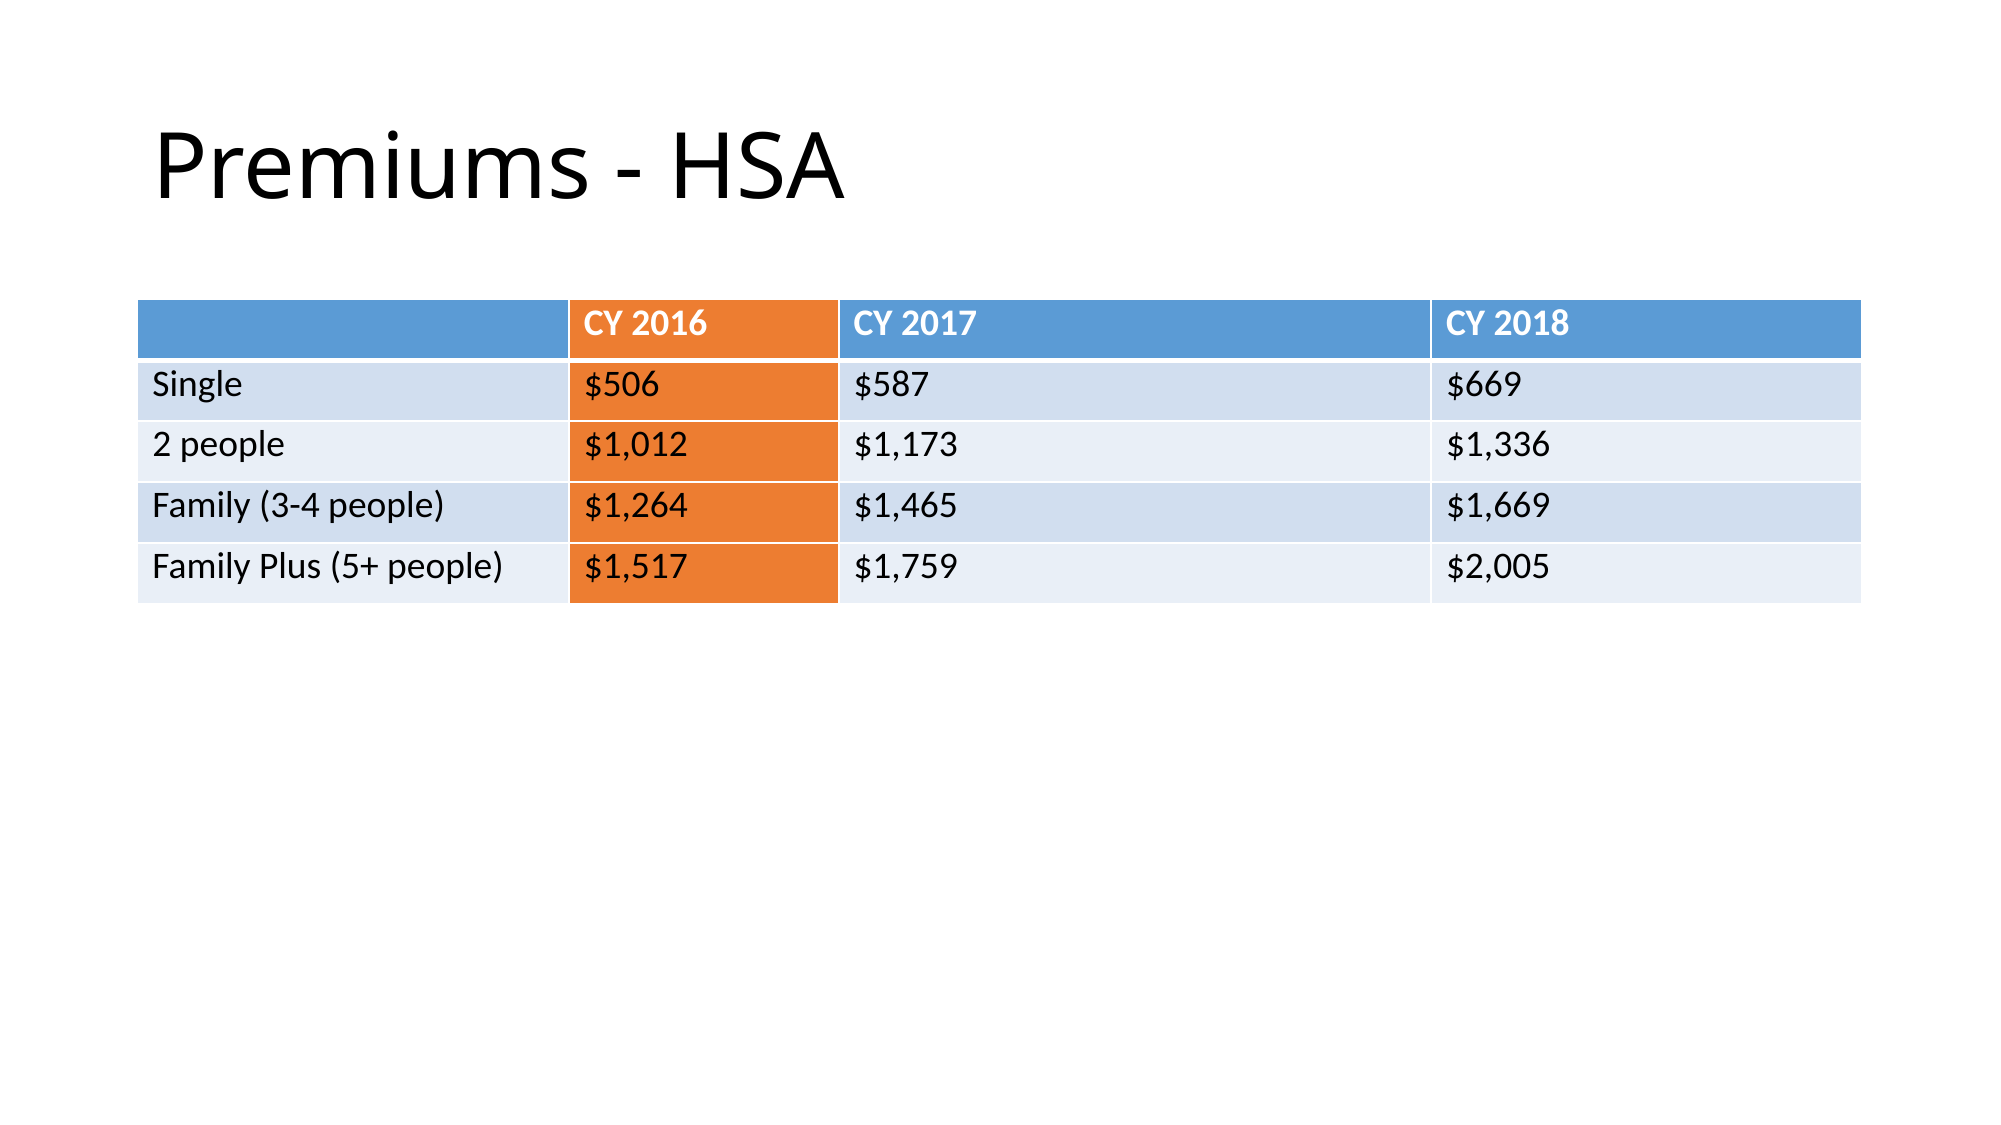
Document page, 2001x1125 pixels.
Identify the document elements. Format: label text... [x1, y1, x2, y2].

table_cell Family Plus (5+ people) [138, 544, 568, 603]
table_header CY 2017 [840, 300, 1430, 358]
table_cell Family (3-4 people) [138, 483, 568, 542]
table_cell $1,669 [1432, 483, 1861, 542]
table_cell $1,336 [1432, 422, 1861, 481]
table_header CY 2018 [1432, 300, 1861, 358]
title Premiums - HSA [137, 59, 1863, 278]
table_cell $1,517 [570, 544, 838, 603]
table_cell $1,465 [840, 483, 1430, 542]
table_cell 2 people [138, 422, 568, 481]
table_cell $587 [840, 363, 1430, 420]
table_cell $1,173 [840, 422, 1430, 481]
table_header CY 2016 [570, 300, 838, 358]
table_cell $1,264 [570, 483, 838, 542]
table_cell $1,012 [570, 422, 838, 481]
table_cell $2,005 [1432, 544, 1861, 603]
table_cell Single [138, 363, 568, 420]
table_cell $1,759 [840, 544, 1430, 603]
table_cell $506 [570, 363, 838, 420]
table_cell $669 [1432, 363, 1861, 420]
table_header [138, 300, 568, 358]
